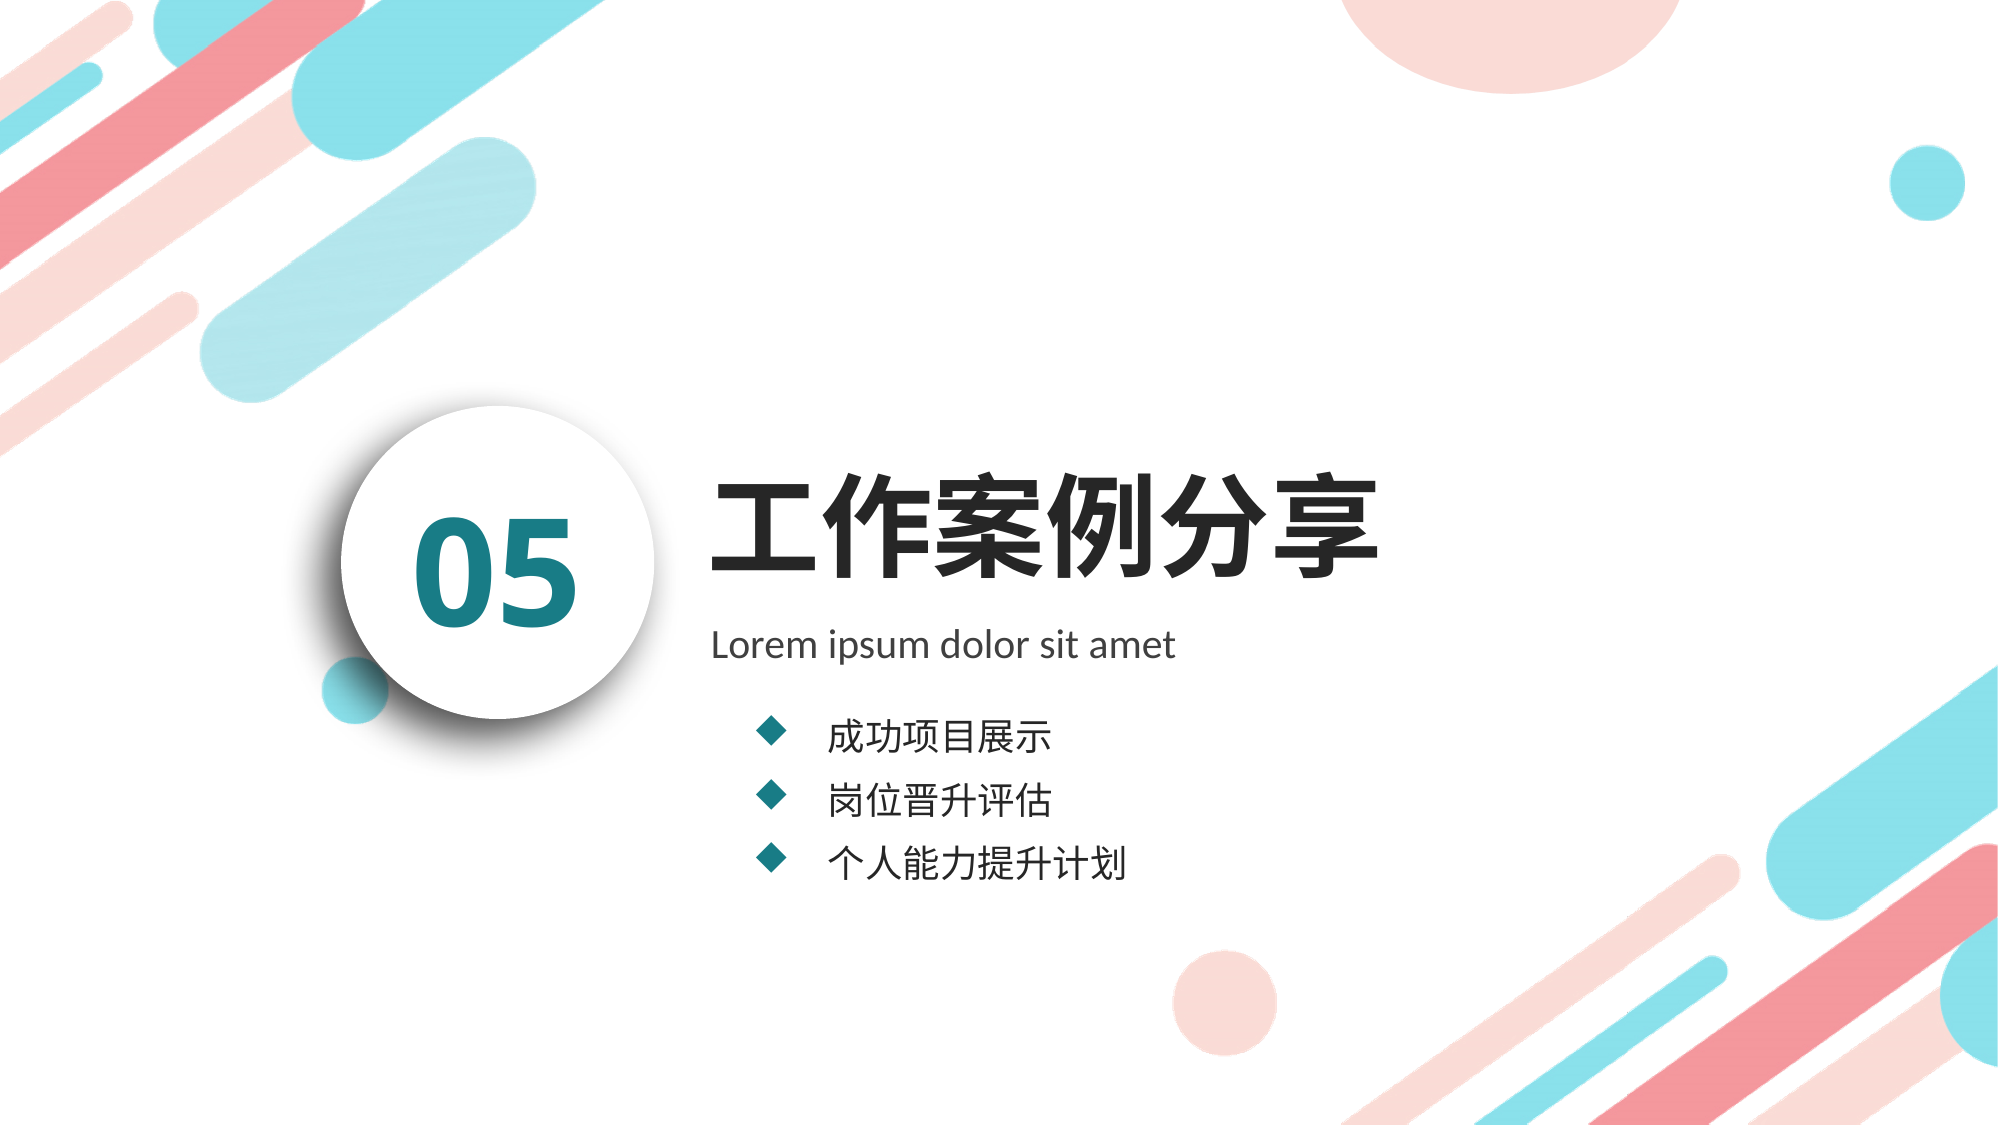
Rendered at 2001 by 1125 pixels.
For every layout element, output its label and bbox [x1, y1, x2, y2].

text_box [344, 408, 652, 716]
picture [0, 0, 2001, 1125]
